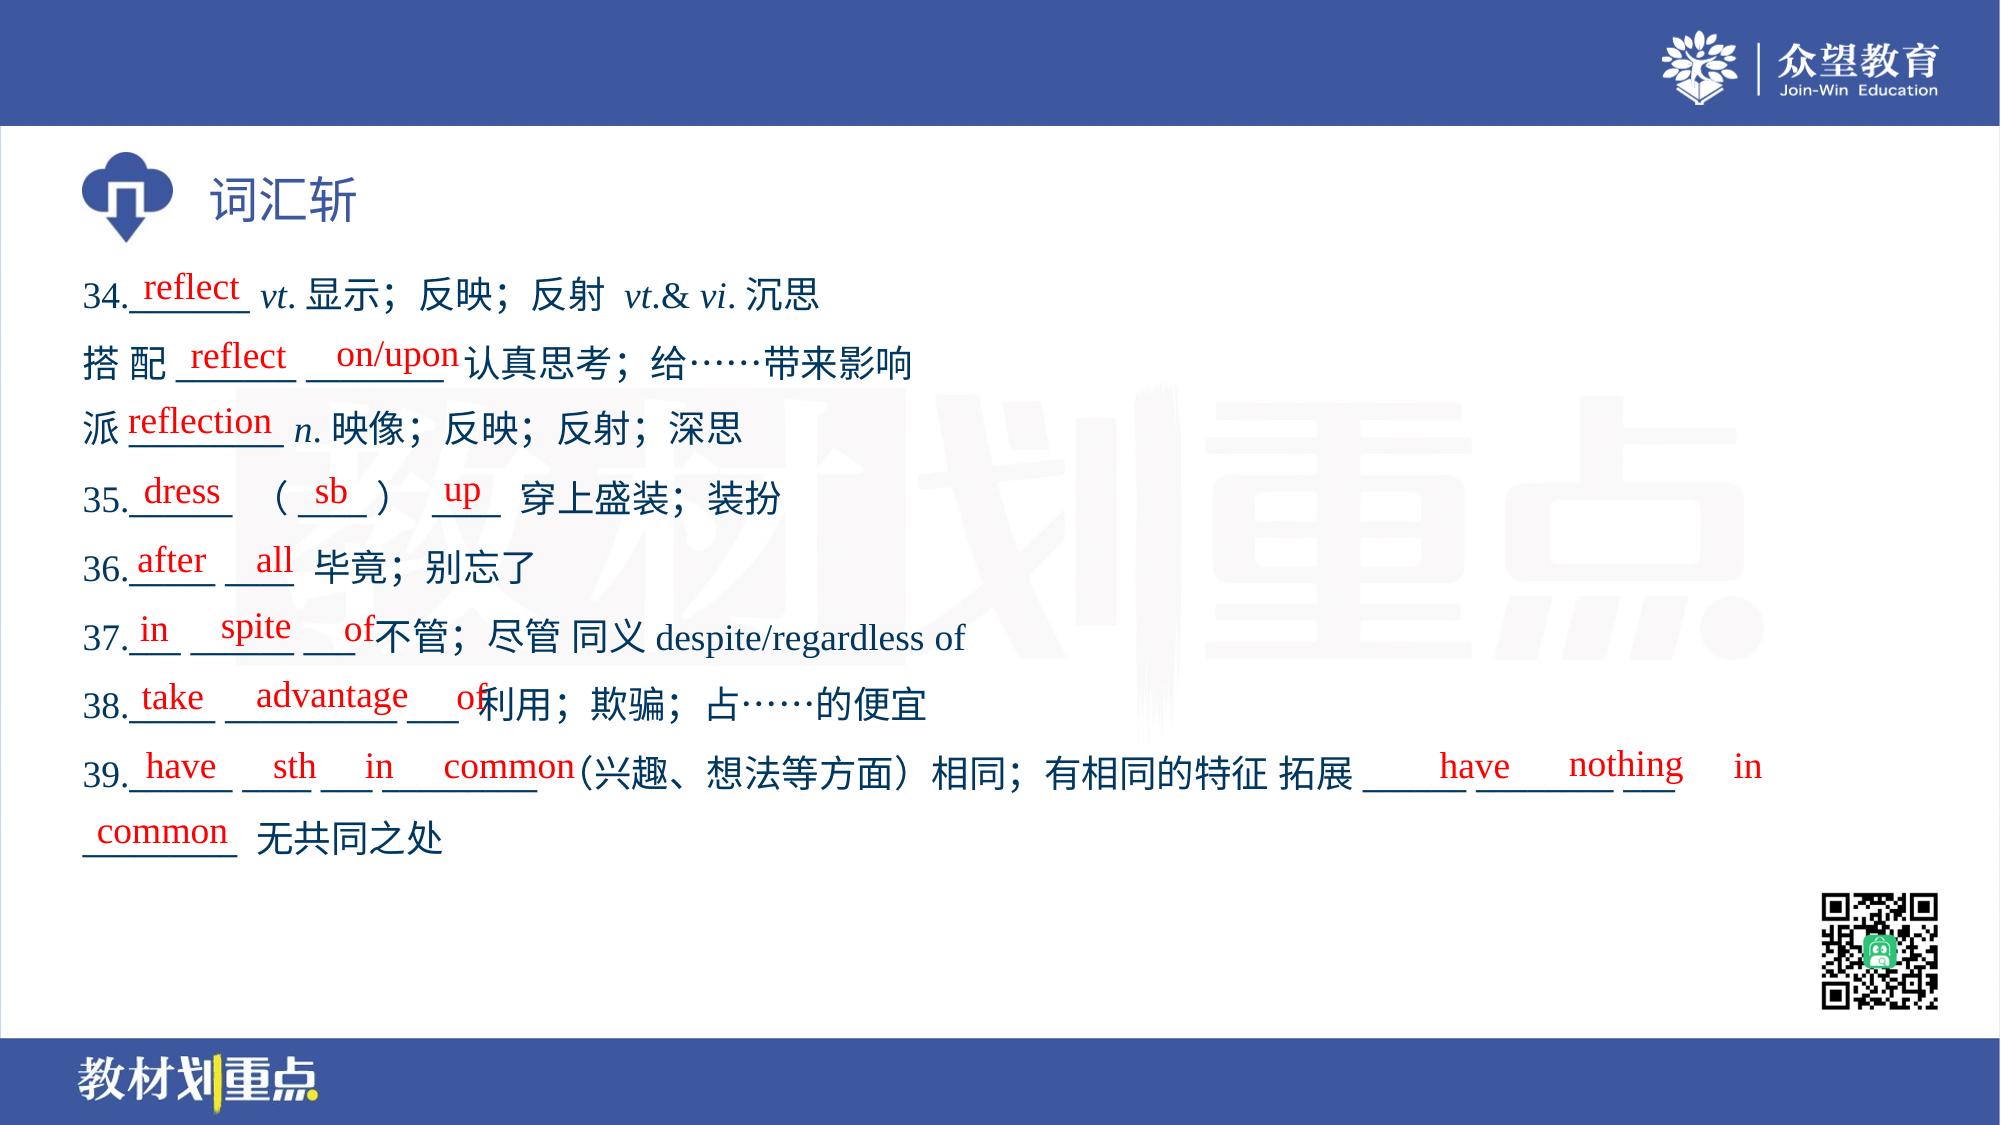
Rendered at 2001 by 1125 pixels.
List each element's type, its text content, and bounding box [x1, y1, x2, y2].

text_box on/upon [322, 309, 474, 368]
text_box dress [130, 446, 235, 505]
text_box 35.______ （____） ____ 穿上盛装；装扮 36._____ ____ 毕竟；别忘了 37.___ ______ ___ 不管；尽管 同义despite/regardless of 38._____ __________ ___ 利用；欺骗；占……的便宜 39.______ ____ ___ _________ （兴趣、想法等方面）相同；有相同的特征 拓展______ ________ ___ _________ 无共同之处 [82, 451, 1817, 853]
text_box advantage [242, 650, 423, 709]
text_box in [1719, 721, 1777, 780]
text_box spite [207, 581, 306, 640]
text_box reflection [114, 376, 286, 435]
text_box 34._______ vt.显示；反映；反射 vt.& vi.沉思 搭 配_______ ________ 认真思考；给……带来影响 派_________ n.映像；反映；反射；深思 [82, 247, 1817, 443]
text_box common [430, 721, 589, 780]
text_box reflect [130, 242, 254, 301]
text_box have [1426, 721, 1525, 780]
text_box have [132, 721, 231, 780]
text_box in [126, 583, 183, 642]
text_box sb [301, 446, 362, 505]
text_box common [83, 786, 242, 845]
text_box of [442, 652, 502, 711]
text_box take [128, 652, 218, 711]
text_box after [124, 515, 221, 574]
picture [0, 0, 2000, 1125]
text_box up [430, 444, 496, 503]
text_box reflect [177, 311, 301, 370]
text_box in [351, 721, 408, 780]
text_box sth [259, 721, 331, 780]
text_box all [242, 515, 308, 574]
text_box nothing [1555, 719, 1698, 778]
text_box of [330, 583, 389, 642]
